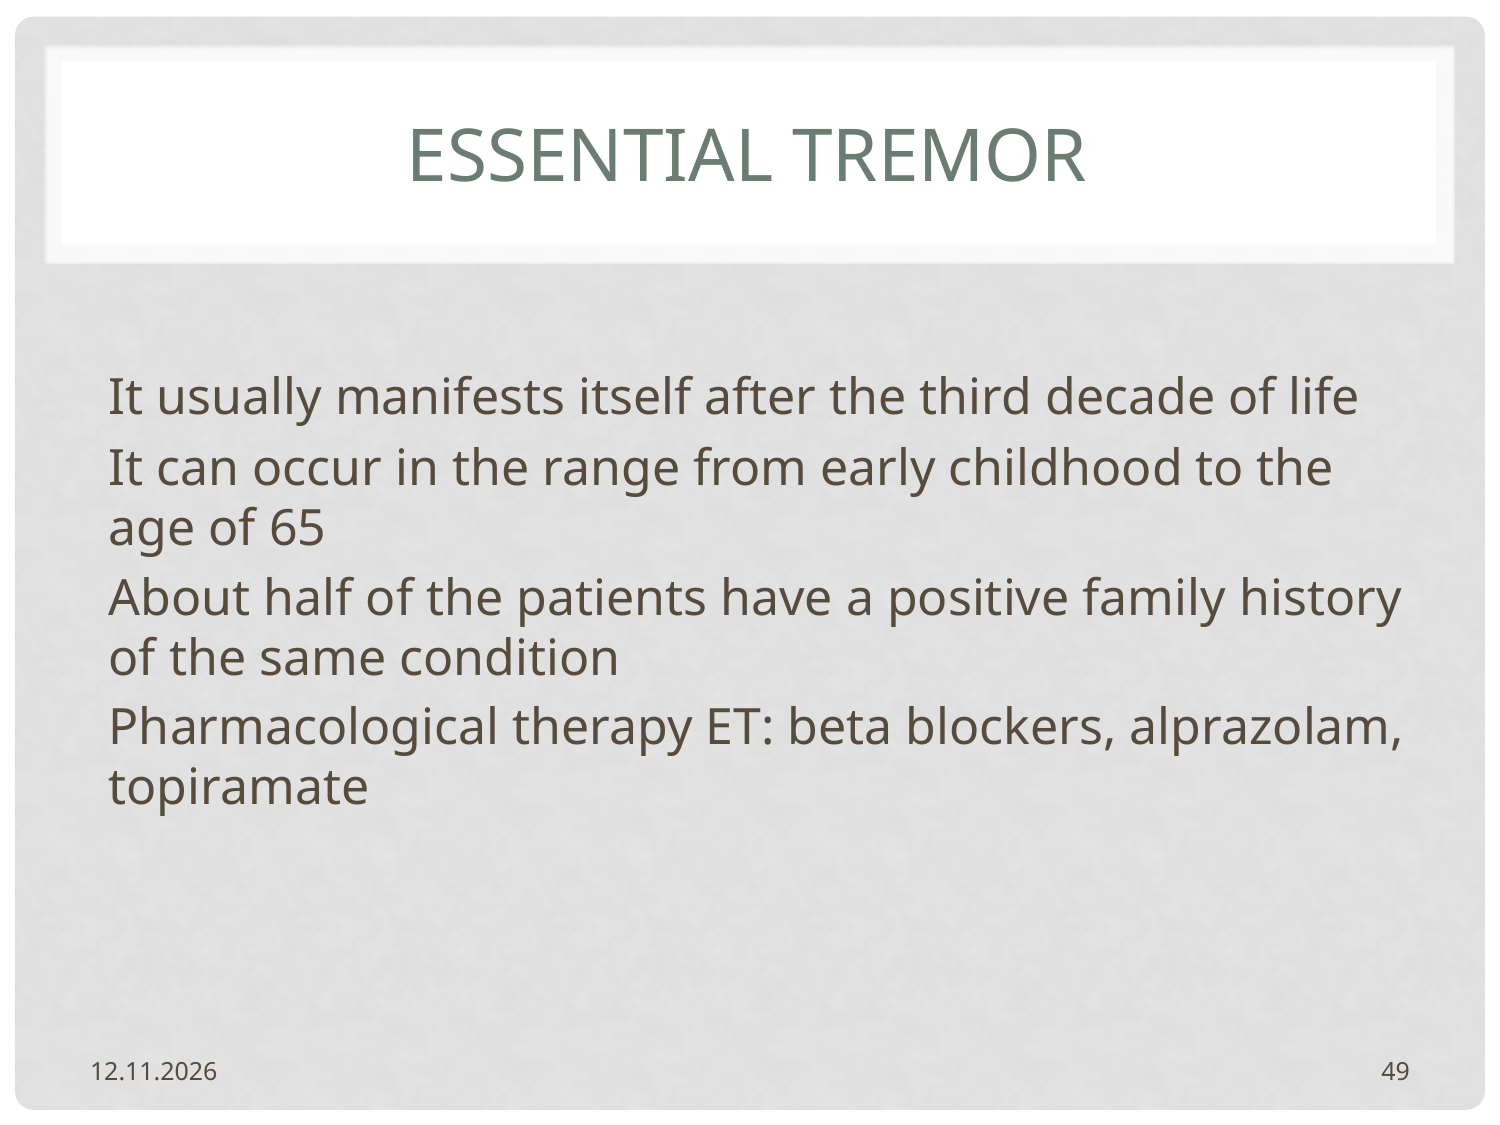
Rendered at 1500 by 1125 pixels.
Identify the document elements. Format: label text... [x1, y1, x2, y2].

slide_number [75, 1042, 425, 1103]
title ESSENTIAL TREMOR [69, 66, 1425, 238]
slide_number 49 [1074, 1042, 1425, 1103]
list It usually manifests itself after the third decade of life It can occur in the range from early childhood to the age of 65 About half of the patients have a positive family history of the same condition Pharmacological therapy ET: beta blockers, alprazolam, topiramate [75, 287, 1425, 1005]
